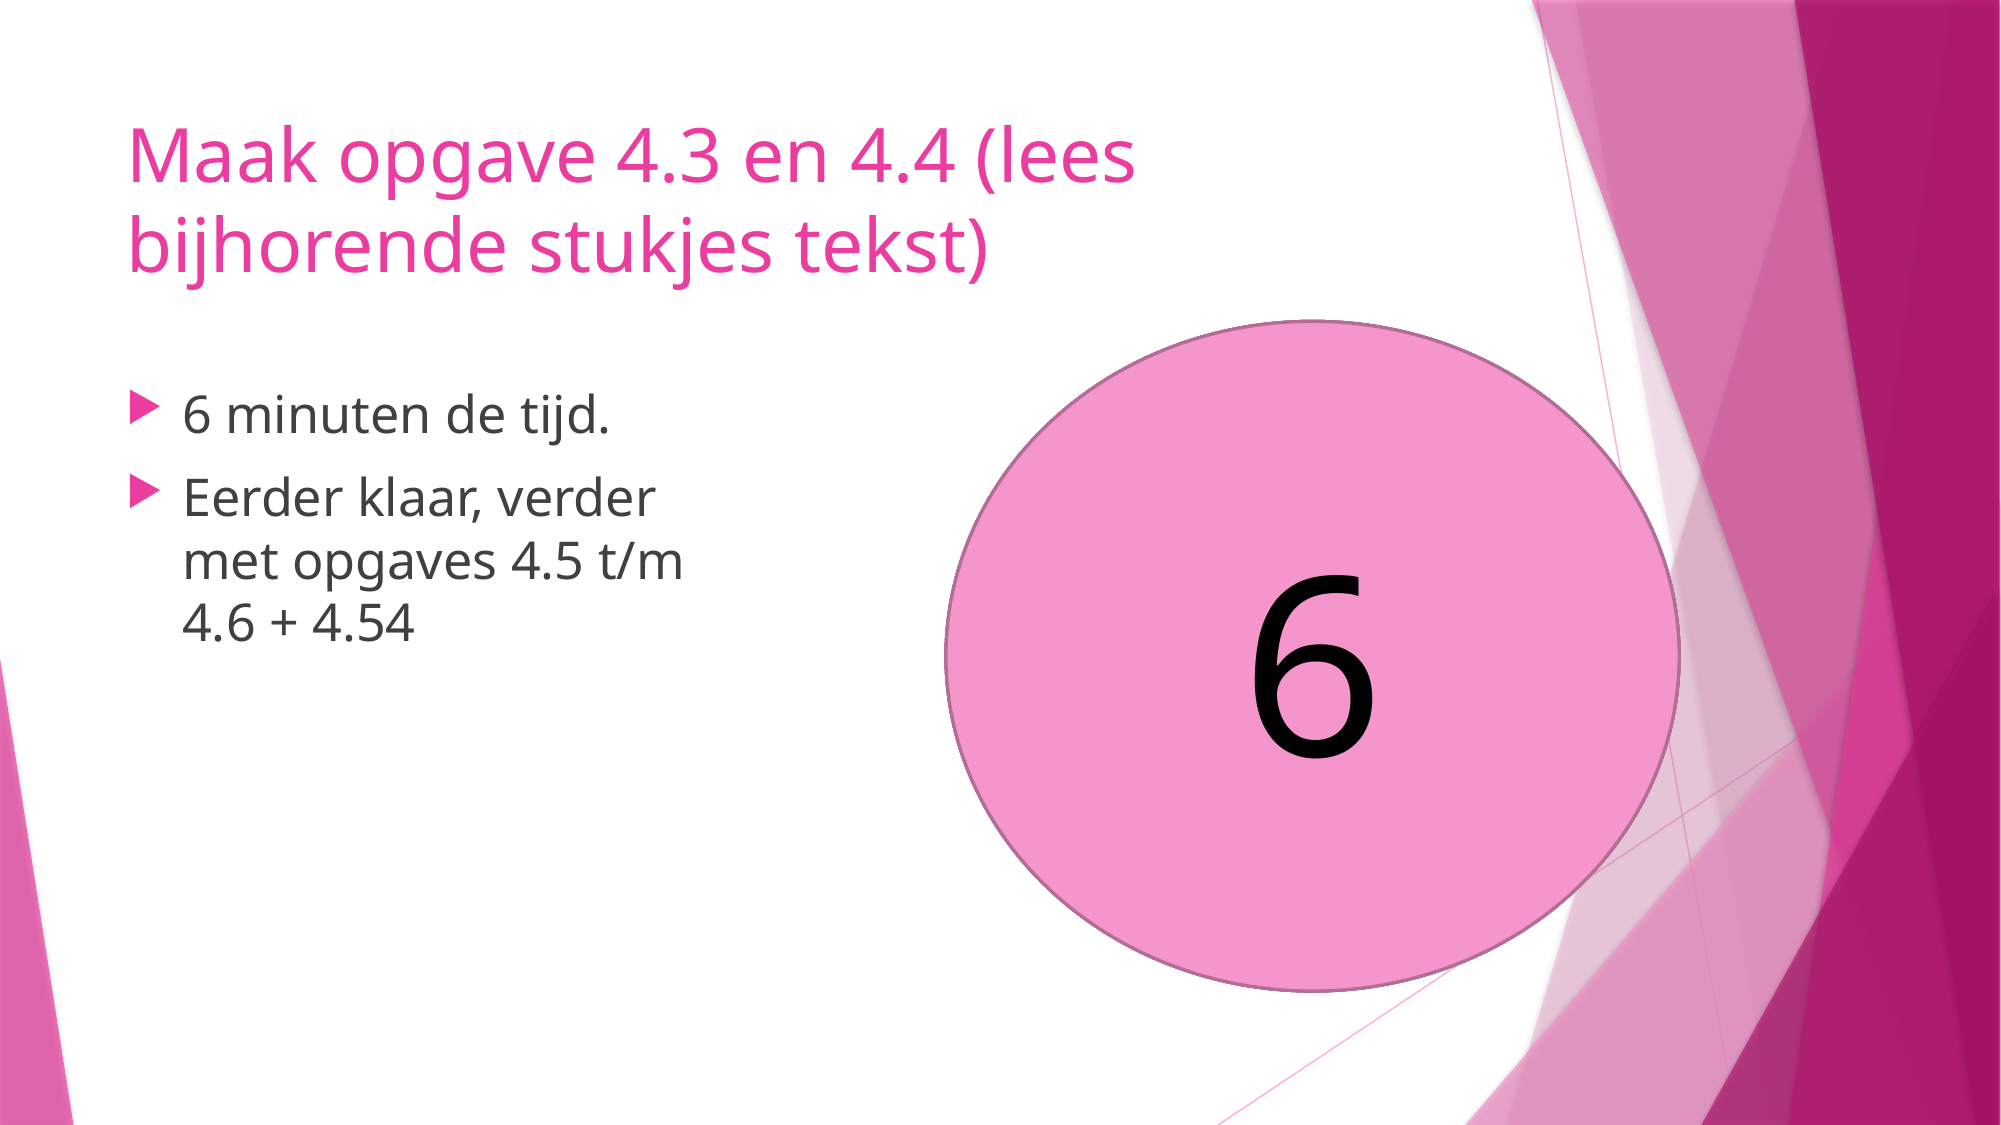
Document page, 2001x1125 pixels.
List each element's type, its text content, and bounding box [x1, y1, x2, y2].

list 6 minuten de tijd. Eerder klaar, verder met opgaves 4.5 t/m 4.6 + 4.54 [111, 374, 774, 1011]
text_box 6 [944, 319, 1681, 993]
title Maak opgave 4.3 en 4.4 (lees bijhorende stukjes tekst) [111, 99, 1522, 317]
